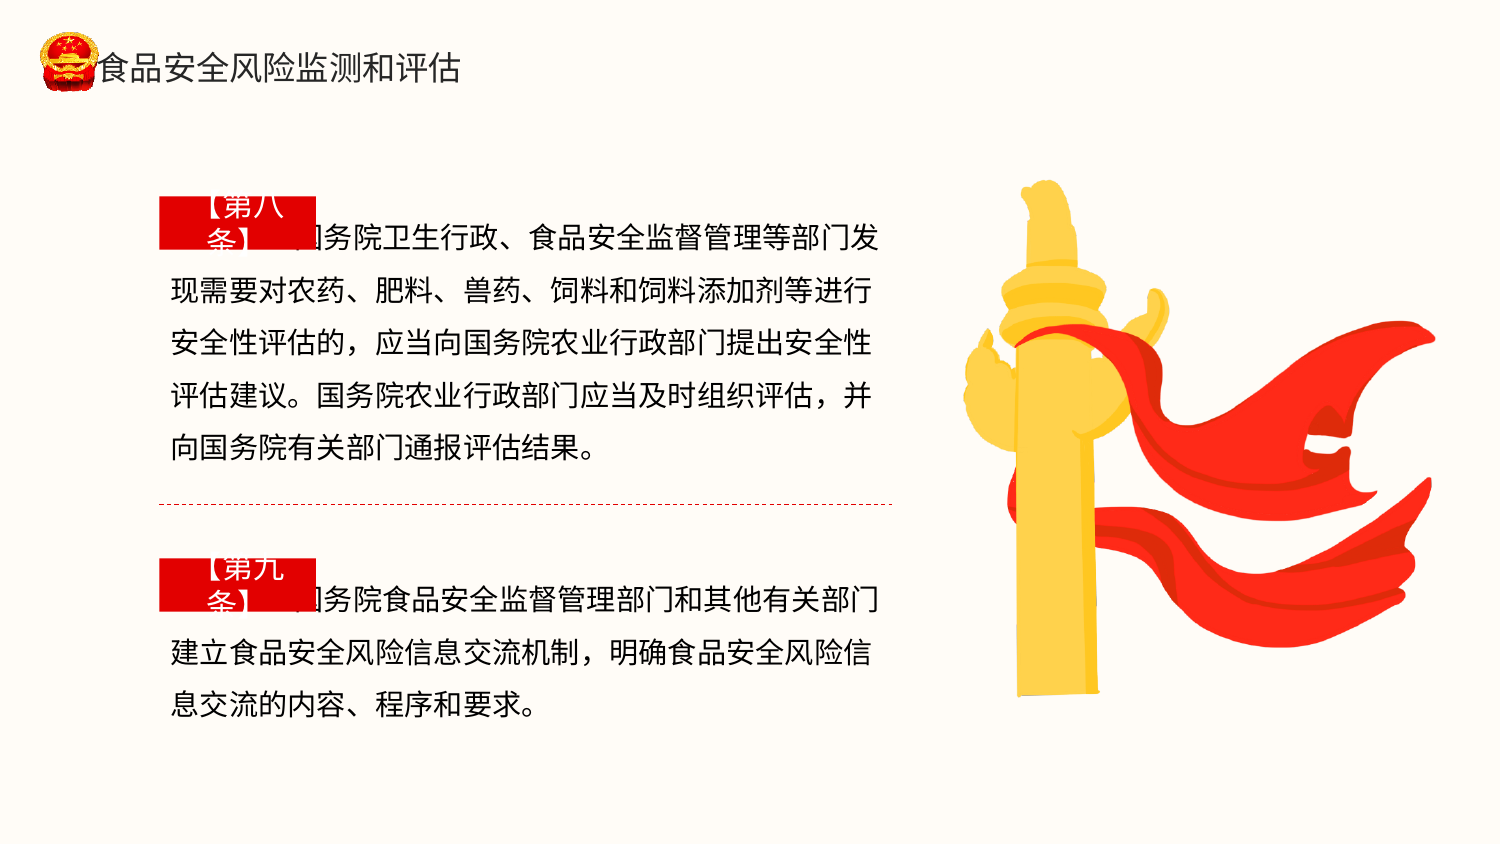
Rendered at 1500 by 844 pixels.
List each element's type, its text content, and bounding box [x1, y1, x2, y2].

text_box 国务院食品安全监督管理部门和其他有关部门建立食品安全风险信息交流机制，明确食品安全风险信息交流的内容、程序和要求。 [159, 558, 831, 727]
text_box 【第八条】 [158, 195, 317, 251]
text_box 【第九条】 [158, 557, 317, 613]
text_box 食品安全风险监测和评估 [81, 37, 588, 98]
text_box 国务院卫生行政、食品安全监督管理等部门发现需要对农药、肥料、兽药、饲料和饲料添加剂等进行安全性评估的，应当向国务院农业行政部门提出安全性评估建议。国务院农业行政部门应当及时组织评估，并向国务院有关部门通报评估结果。 [159, 196, 831, 470]
picture [831, 134, 1500, 803]
picture [31, 21, 104, 97]
